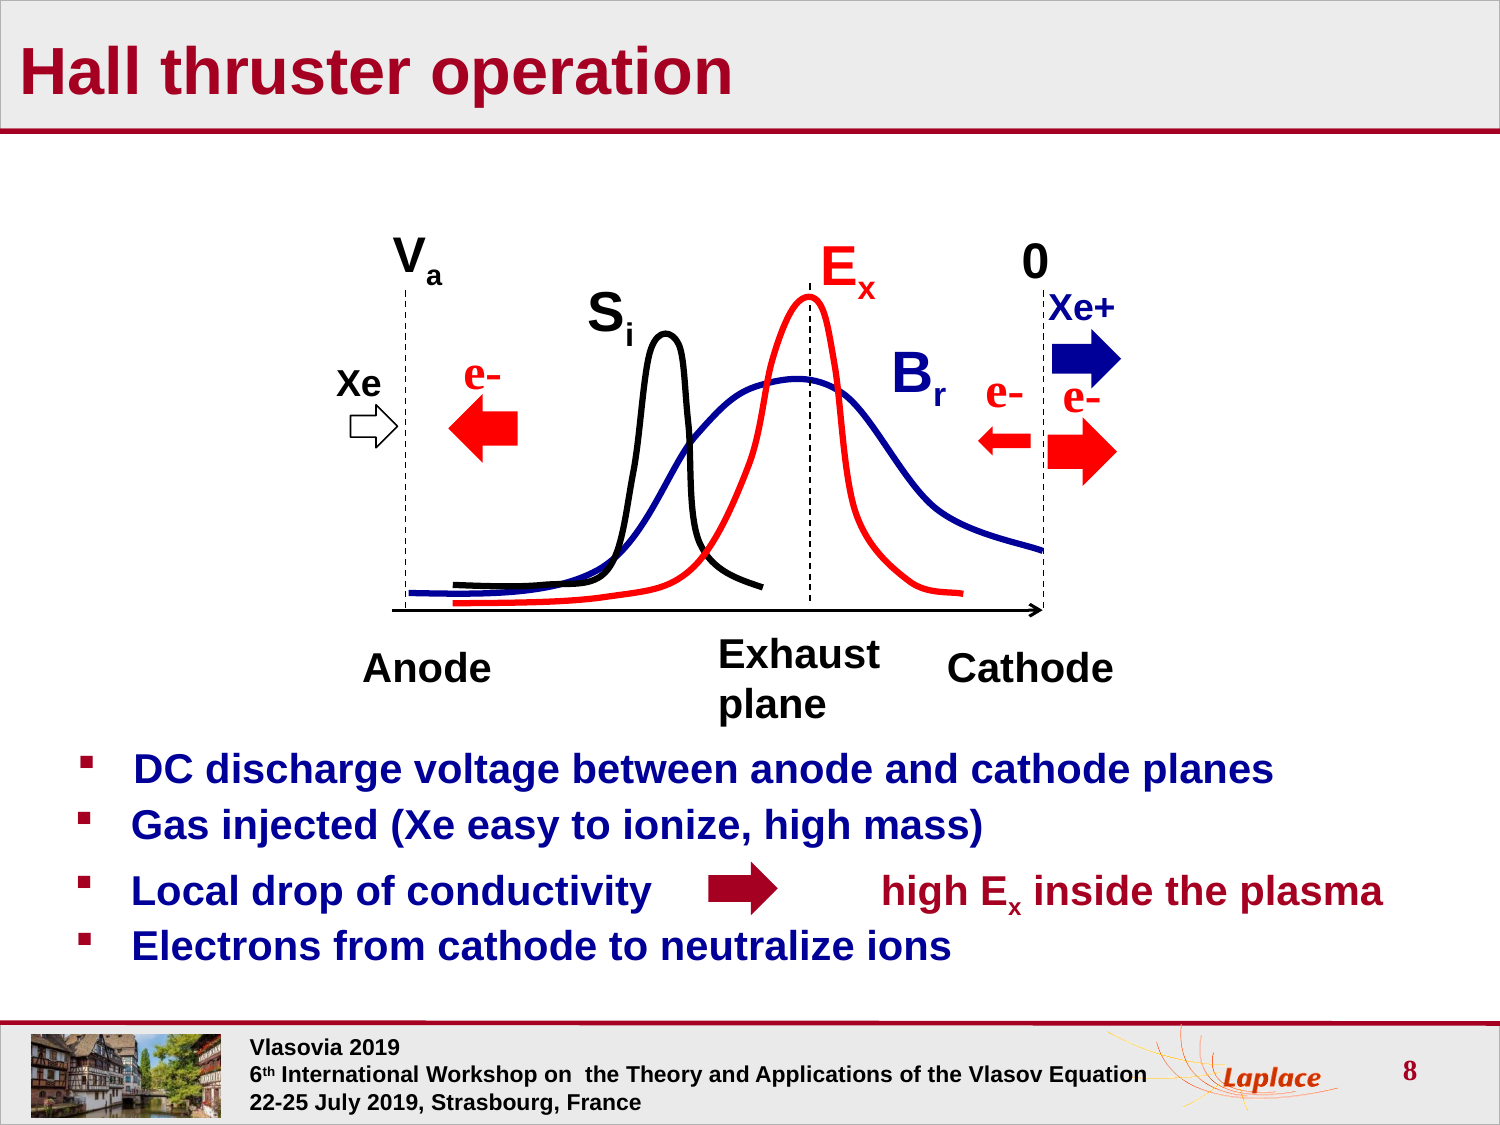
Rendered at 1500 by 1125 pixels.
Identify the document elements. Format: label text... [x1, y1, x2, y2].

text_box [0, 0, 1500, 131]
picture [31, 1034, 221, 1118]
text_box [61, 214, 1469, 811]
picture [1107, 1024, 1343, 1111]
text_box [1259, 817, 1467, 928]
title Hall thruster operation [4, 11, 1418, 125]
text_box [59, 355, 1254, 988]
